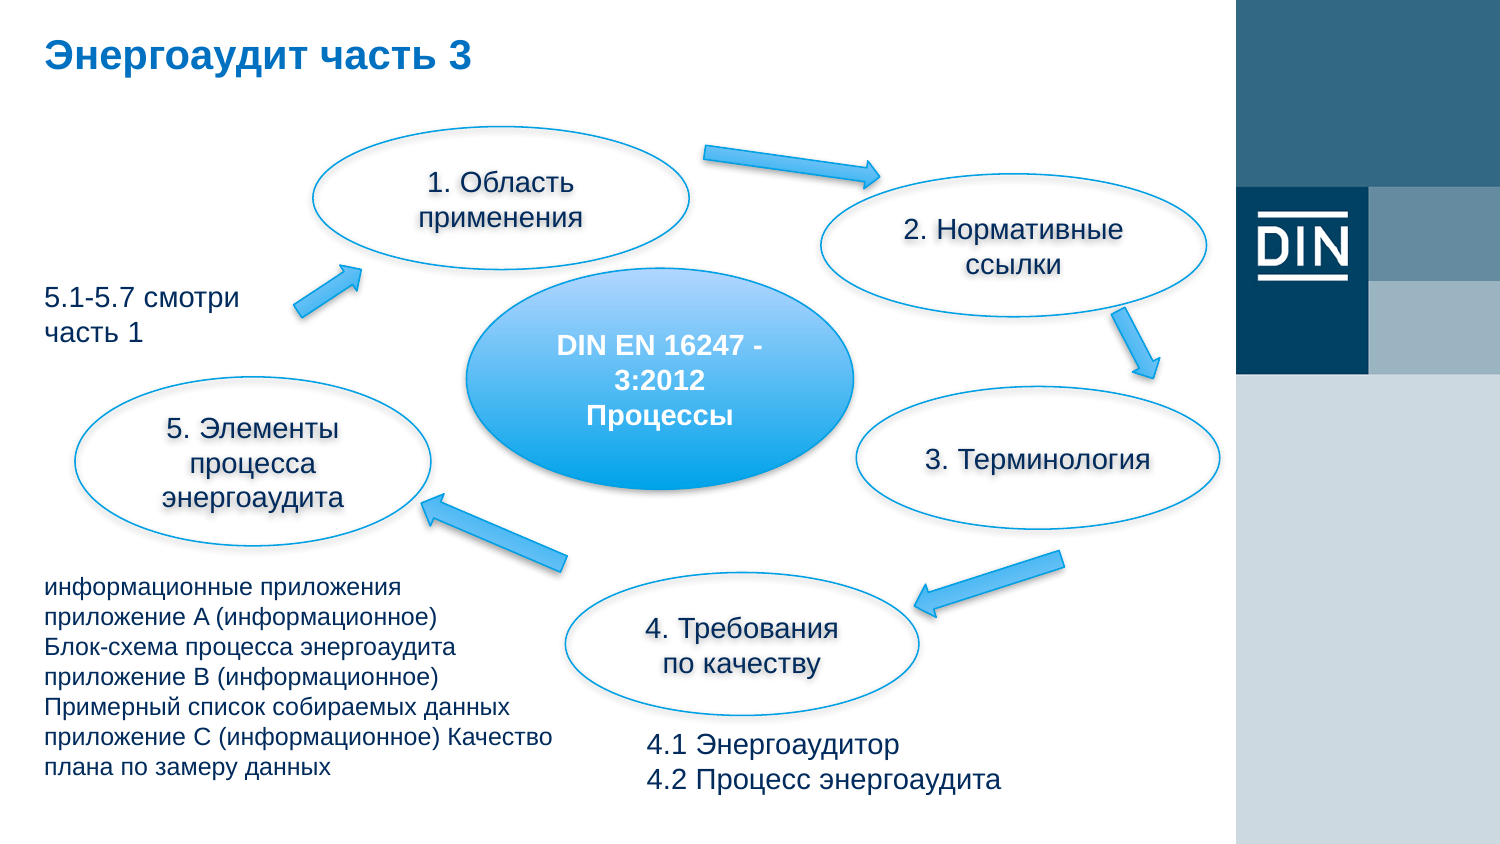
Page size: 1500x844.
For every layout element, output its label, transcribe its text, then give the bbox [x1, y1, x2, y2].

text_box 1. Область применения [312, 137, 690, 271]
text_box 3. Терминология [855, 385, 1221, 530]
text_box [339, 264, 363, 271]
text_box DIN EN 16247 - 3:2012 Процессы [465, 267, 855, 491]
text_box [913, 549, 1066, 618]
text_box 4. Требования по качеству [578, 571, 920, 717]
title Энергоаудит часть 3 [29, 19, 1380, 137]
picture [1236, 0, 1500, 844]
text_box 5.1-5.7 смотри часть 1 [29, 271, 397, 356]
text_box 4.1 Энергоаудитор 4.2 Процесс энергоаудита [631, 718, 1025, 803]
text_box 2. Нормативные ссылки [820, 173, 1208, 318]
text_box [702, 144, 881, 190]
text_box 5. Элементы процесса энергоаудита [74, 376, 432, 547]
text_box [1110, 306, 1161, 380]
text_box [420, 493, 568, 563]
text_box информационные приложения приложение A (информационное) Блок-схема процесса энергоаудита приложение B (информационное) Примерный список собираемых данных приложение C (информационное) Качество плана по замеру данных [29, 563, 578, 818]
